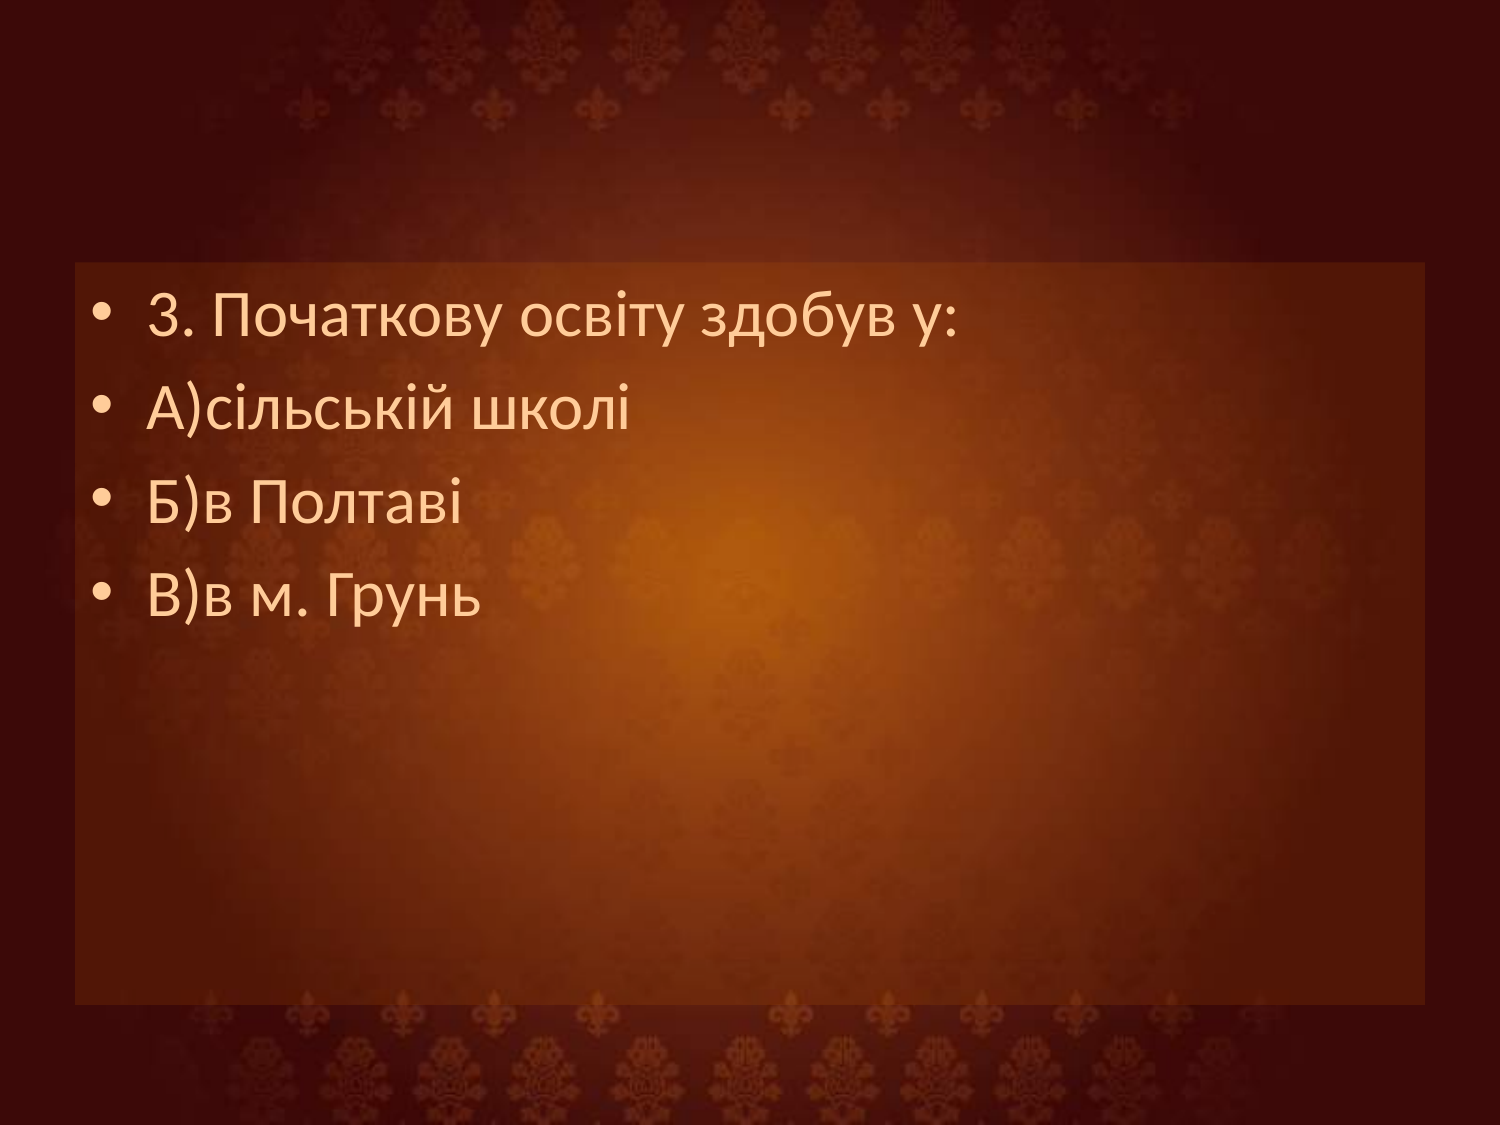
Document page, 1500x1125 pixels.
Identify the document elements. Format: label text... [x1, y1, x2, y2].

picture [0, 0, 1500, 1125]
list 3. Початкову освіту здобув у: А)сільській школі Б)в Полтаві В)в м. Грунь [74, 262, 1426, 1006]
